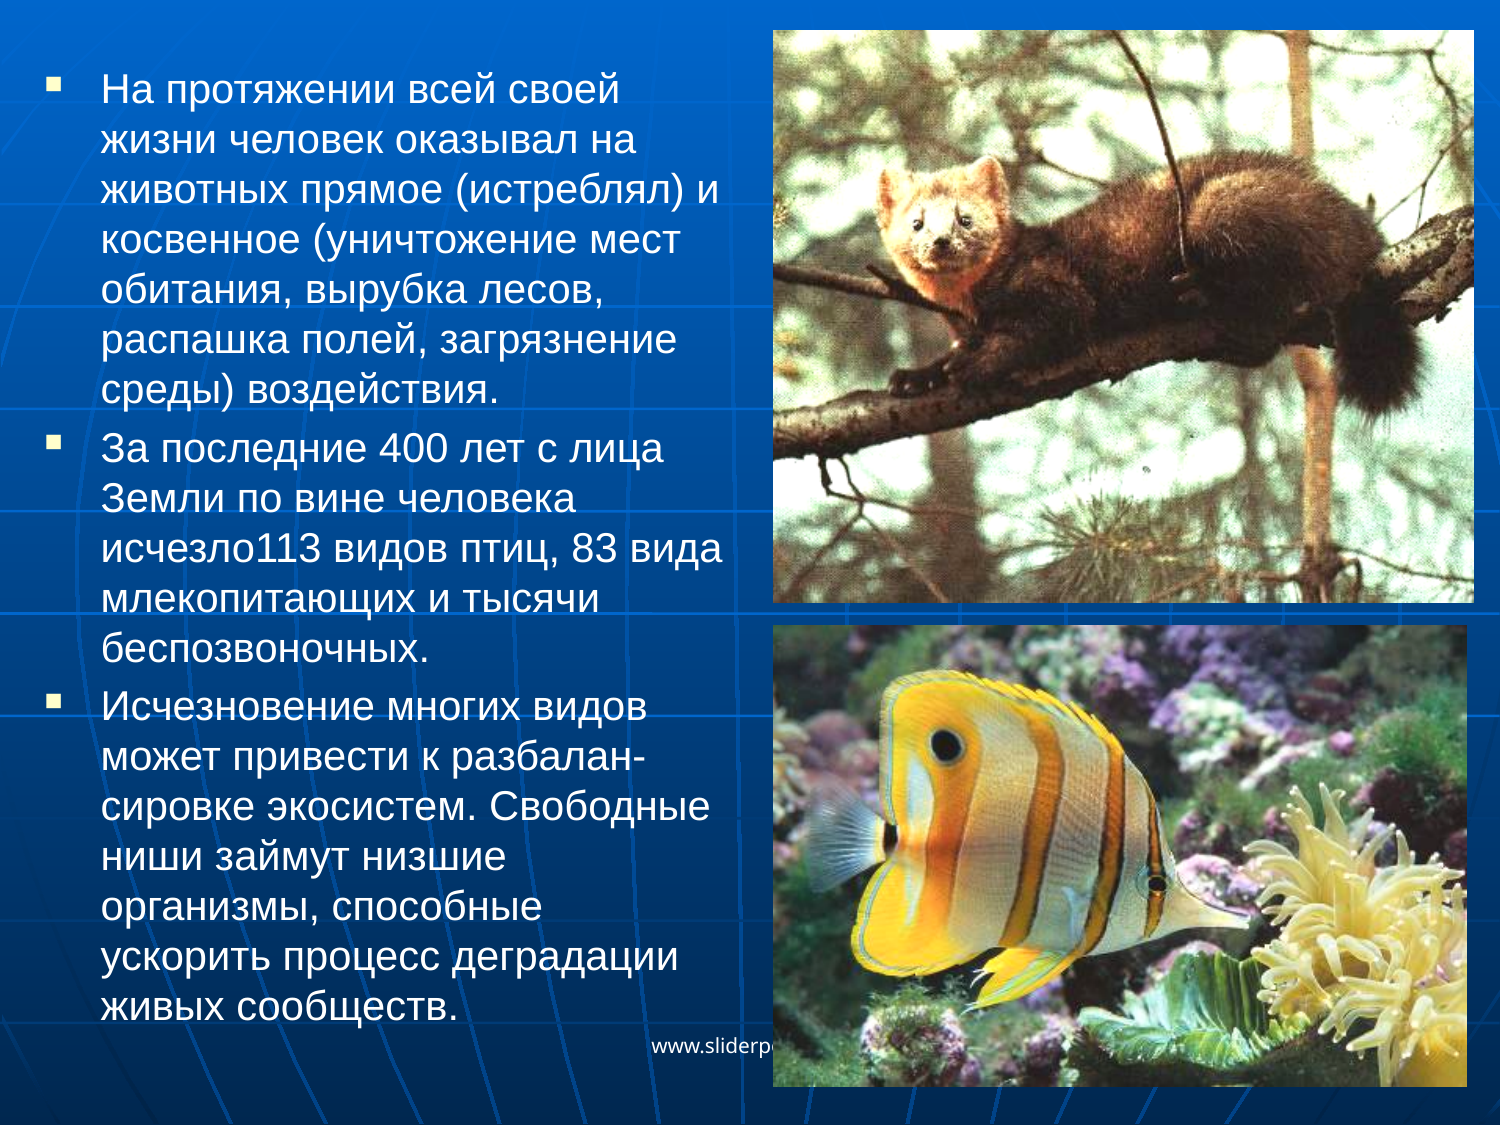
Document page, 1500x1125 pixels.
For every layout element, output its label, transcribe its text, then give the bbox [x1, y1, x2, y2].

list На протяжении всей своей жизни человек оказывал на животных прямое (истреблял) и косвенное (уничтожение мест обитания, вырубка лесов, распашка полей, загрязнение среды) воздействия. За последние 400 лет с лица Земли по вине человека исчезло113 видов птиц, 83 вида млекопитающих и тысячи беспозвоночных. Исчезновение многих видов может привести к разбалан-сировке экосистем. Свободные ниши займут низшие организмы, способные ускорить процесс деградации живых сообществ. [29, 54, 739, 1083]
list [773, 30, 1474, 603]
footer www.sliderpoint.org [512, 1024, 988, 1101]
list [773, 625, 1467, 1087]
